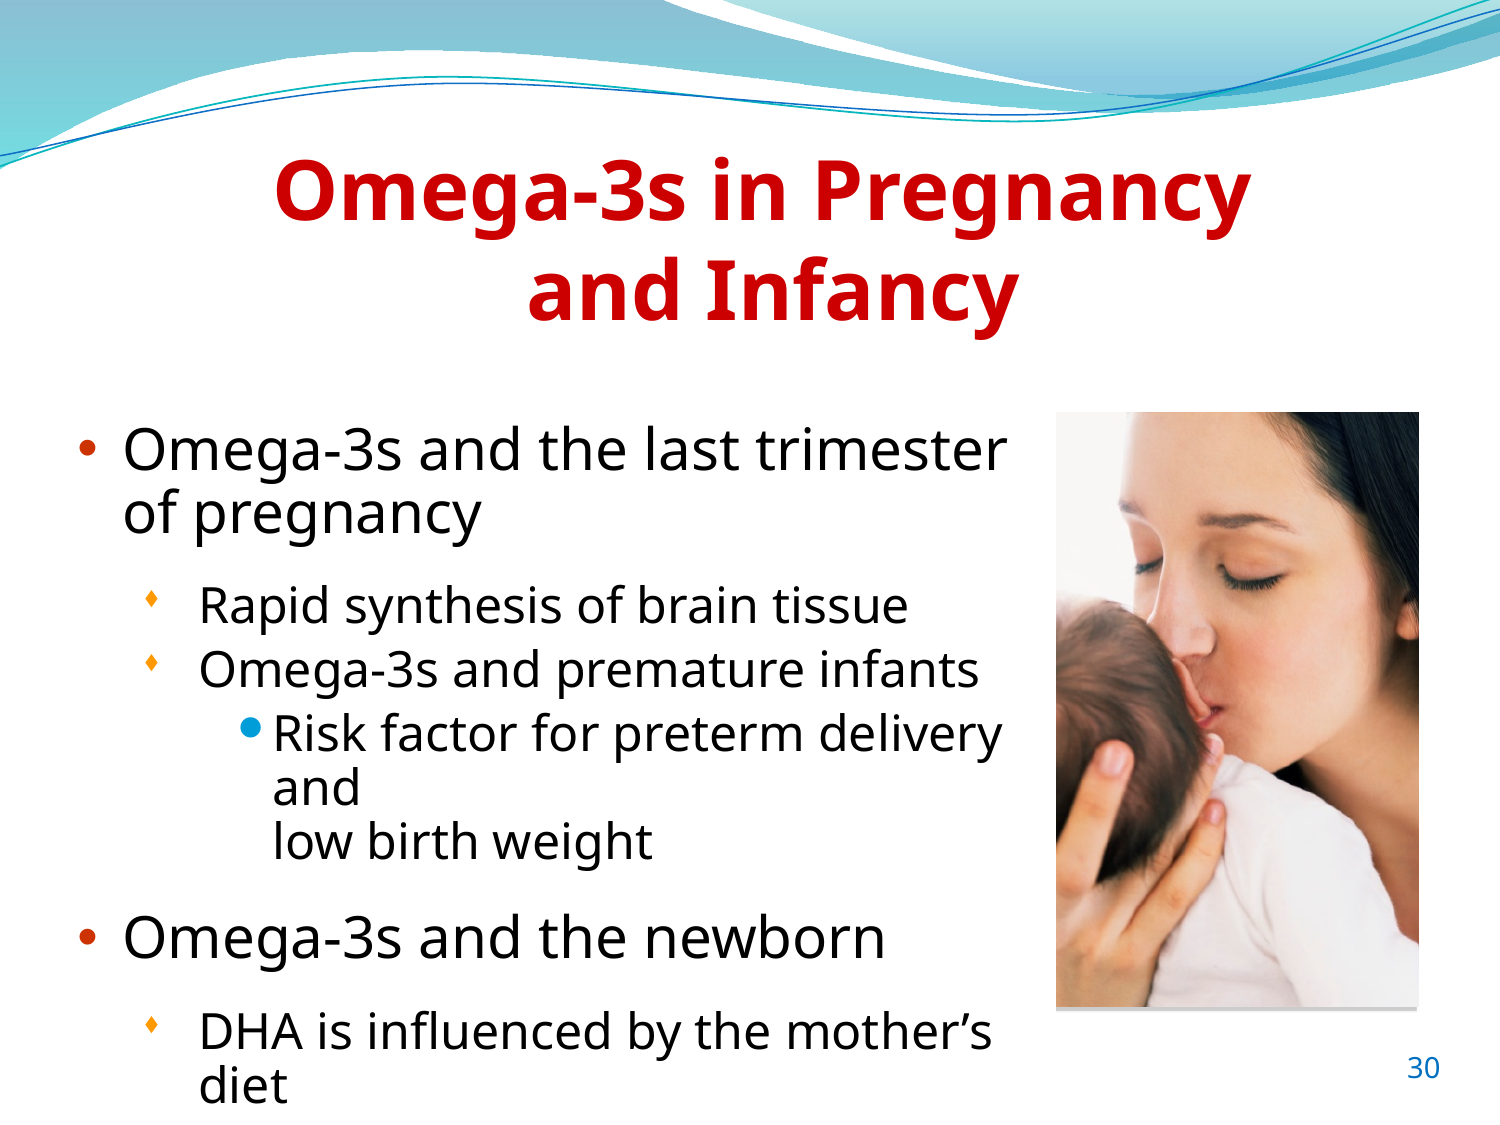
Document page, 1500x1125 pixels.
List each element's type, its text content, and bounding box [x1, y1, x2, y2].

title Omega-3s in Pregnancy and Infancy [24, 0, 1500, 338]
text_box 30 [1349, 1012, 1498, 1125]
picture [1055, 412, 1419, 1007]
list Omega-3s and the last trimester of pregnancy Rapid synthesis of brain tissue Omega-3s and premature infants Risk factor for preterm delivery and low birth weight Omega-3s and the newborn DHA is influenced by the mother’s diet [62, 412, 1038, 1013]
